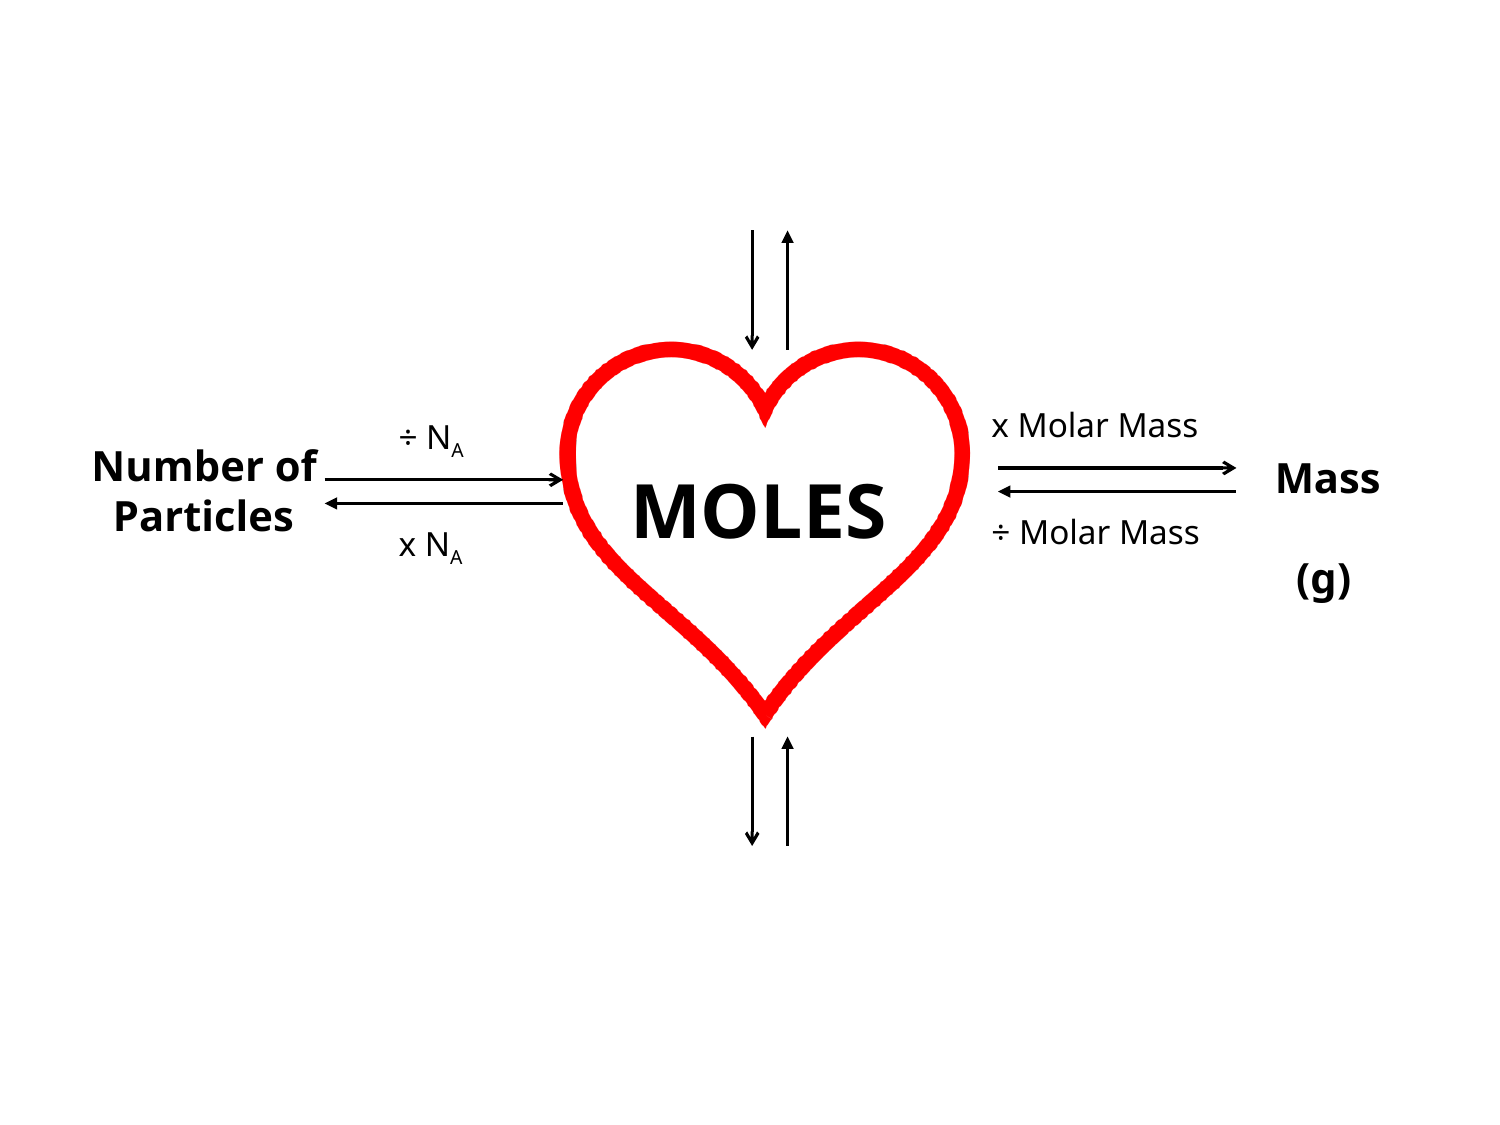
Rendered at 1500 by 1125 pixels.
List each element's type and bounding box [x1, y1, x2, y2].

text_box [76, 230, 1403, 847]
